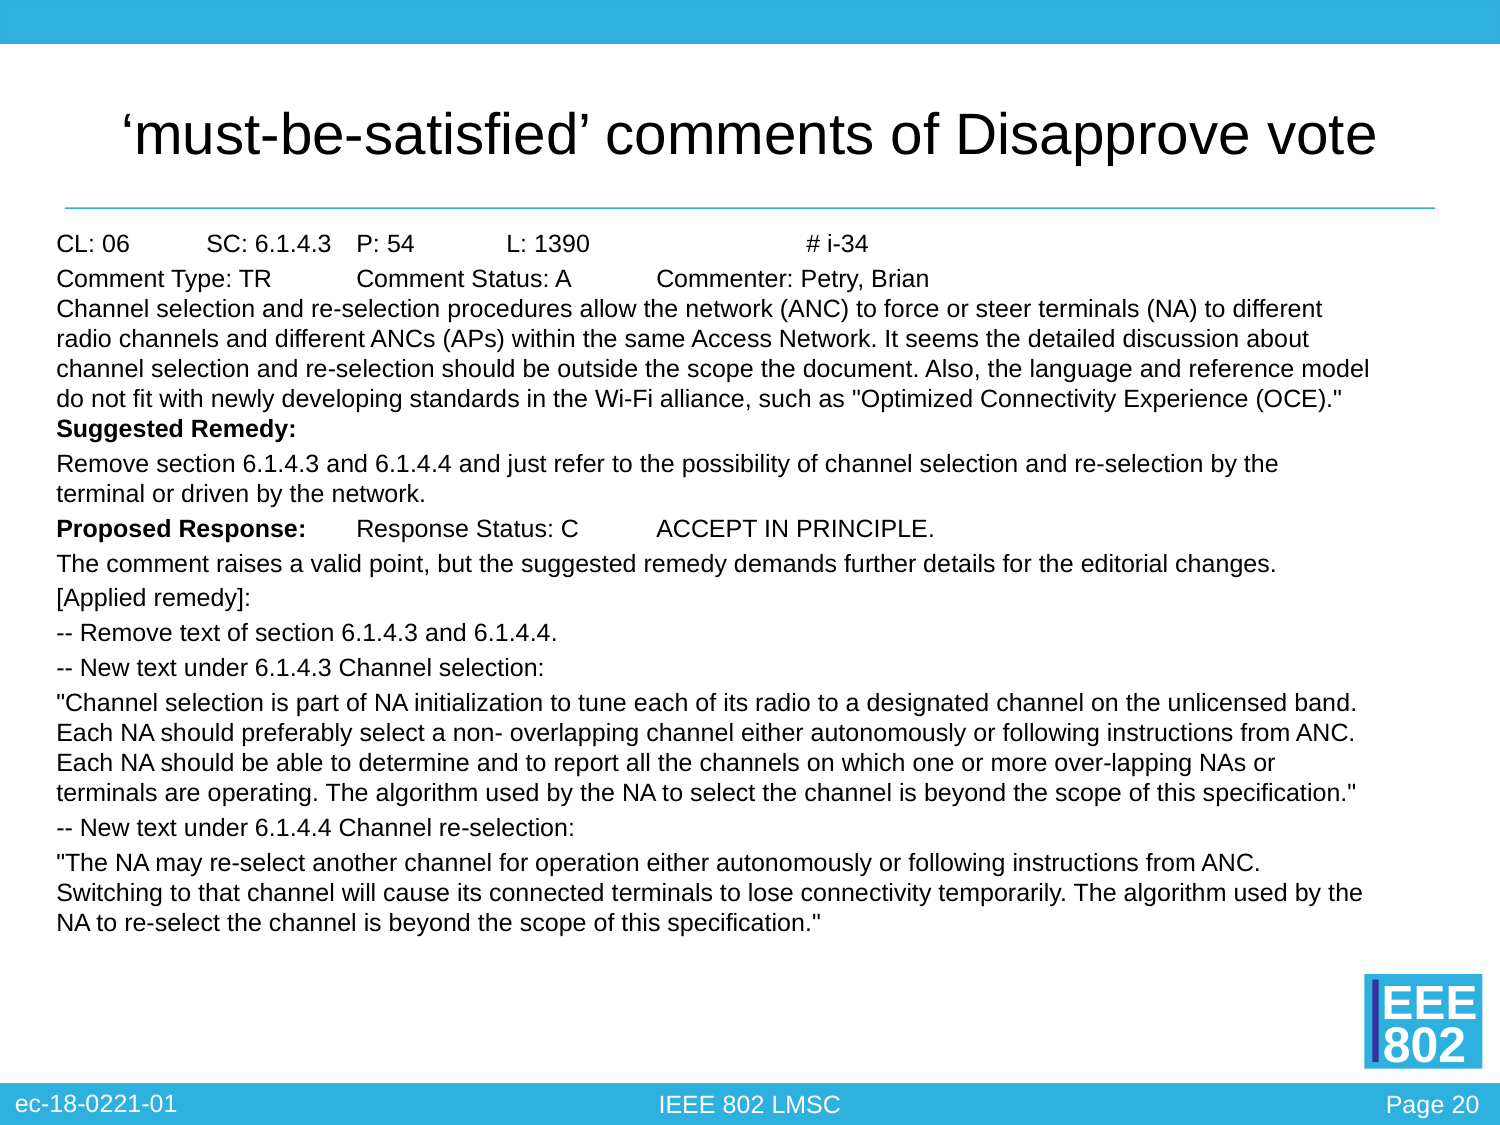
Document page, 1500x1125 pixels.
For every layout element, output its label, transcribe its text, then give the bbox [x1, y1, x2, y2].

list CL: 06 SC: 6.1.4.3 P: 54 L: 1390 # i-34 Comment Type: TR Comment Status: A Commenter: Petry, Brian Channel selection and re-selection procedures allow the network (ANC) to force or steer terminals (NA) to different radio channels and different ANCs (APs) within the same Access Network. It seems the detailed discussion about channel selection and re-selection should be outside the scope the document. Also, the language and reference model do not fit with newly developing standards in the Wi-Fi alliance, such as "Optimized Connectivity Experience (OCE)." Suggested Remedy: Remove section 6.1.4.3 and 6.1.4.4 and just refer to the possibility of channel selection and re-selection by the terminal or driven by the network. Proposed Response: Response Status: C ACCEPT IN PRINCIPLE. The comment raises a valid point, but the suggested remedy demands further details for the editorial changes. [Applied remedy]: -- Remove text of section 6.1.4.3 and 6.1.4.4. -- New text under 6.1.4.3 Channel selection: "Channel selection is part of NA initialization to tune each of its radio to a designated channel on the unlicensed band. Each NA should preferably select a non- overlapping channel either autonomously or following instructions from ANC. Each NA should be able to determine and to report all the channels on which one or more over-lapping NAs or terminals are operating. The algorithm used by the NA to select the channel is beyond the scope of this specification." -- New text under 6.1.4.4 Channel re-selection: "The NA may re-select another channel for operation either autonomously or following instructions from ANC. Switching to that channel will cause its connected terminals to lose connectivity temporarily. The algorithm used by the NA to re-select the channel is beyond the scope of this specification." [41, 220, 1392, 1063]
title ‘must-be-satisfied’ comments of Disapprove vote [75, 66, 1425, 197]
